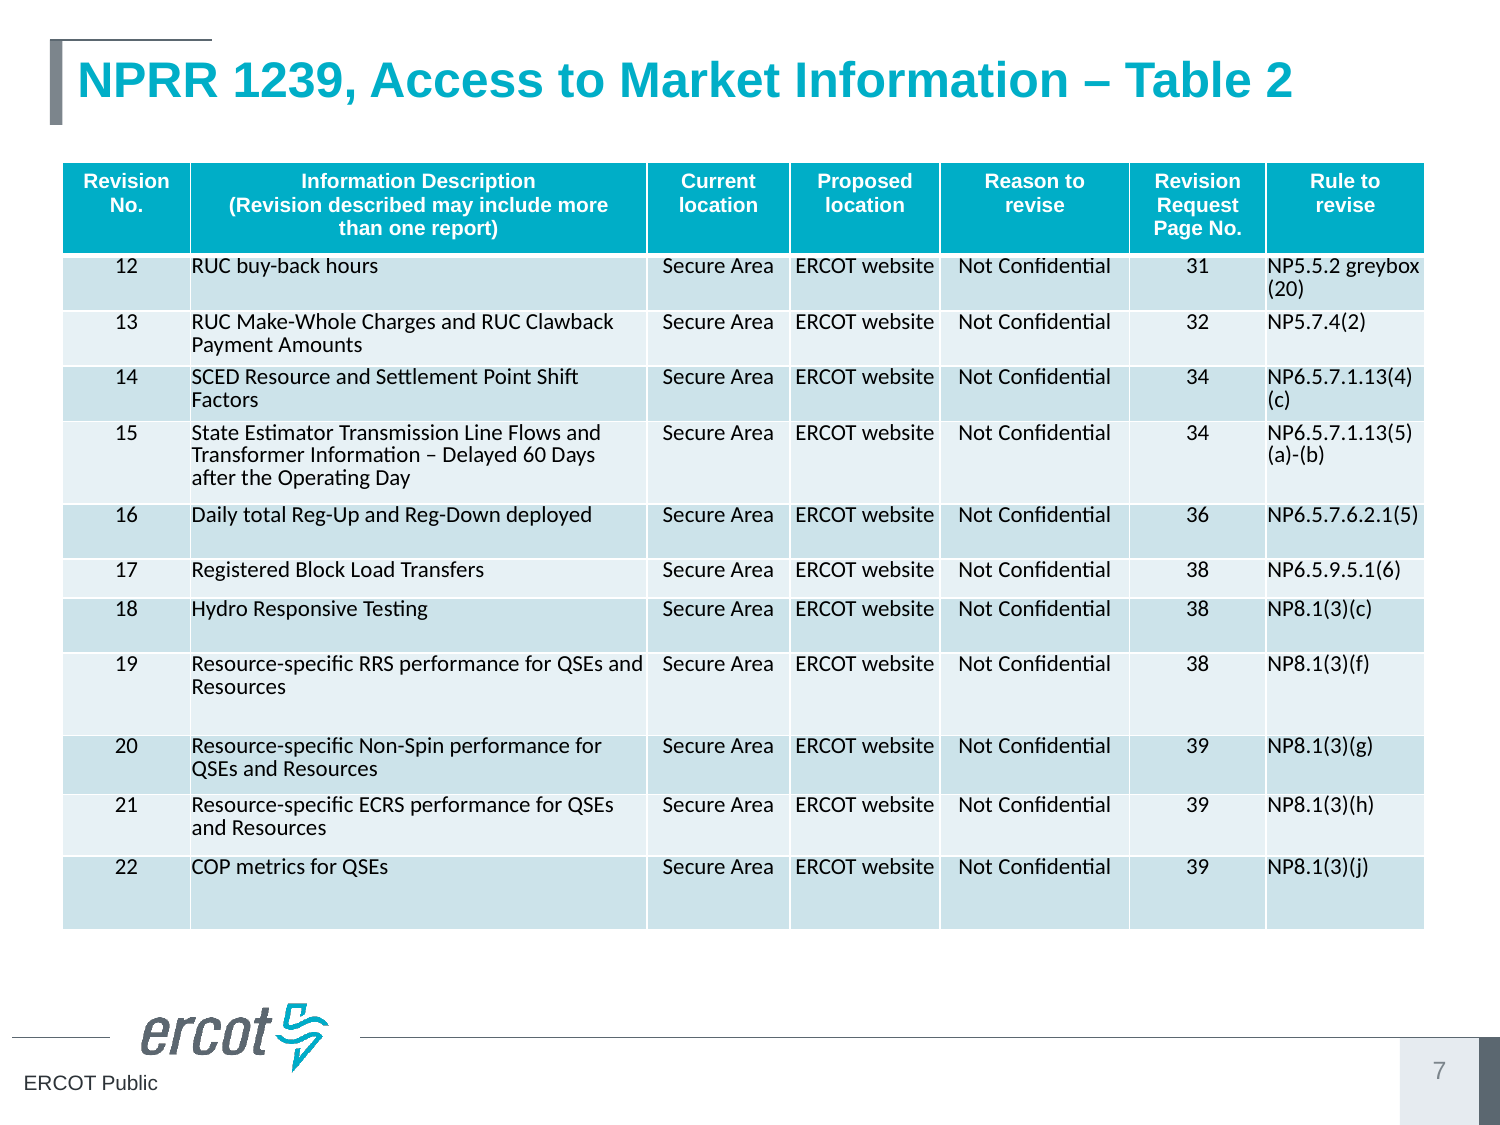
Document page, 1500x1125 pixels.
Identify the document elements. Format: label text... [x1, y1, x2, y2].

table_cell NP6.5.7.1.13(4) (c) [1267, 367, 1424, 421]
table_cell 31 [1130, 258, 1265, 310]
table_header Revision Request Page No. [1130, 163, 1265, 253]
table_cell Not Confidential [941, 367, 1129, 421]
table_cell 22 [63, 857, 190, 929]
table_cell 20 [63, 736, 190, 794]
table_cell Secure Area [648, 258, 789, 310]
table_cell ERCOT website [791, 560, 939, 597]
table_header Rule to revise [1267, 163, 1424, 253]
table_cell NP8.1(3)(f) [1267, 654, 1424, 735]
table_cell NP6.5.7.1.13(5) (a)-(b) [1267, 422, 1424, 503]
table_cell 36 [1130, 505, 1265, 558]
table_cell 13 [63, 312, 190, 365]
table_cell 38 [1130, 560, 1265, 597]
table_cell ERCOT website [791, 795, 939, 855]
table_cell Not Confidential [941, 654, 1129, 735]
table_cell 12 [63, 258, 190, 310]
table_cell 34 [1130, 422, 1265, 503]
table_header Information Description (Revision described may include more than one report) [191, 163, 646, 253]
table_cell 16 [63, 505, 190, 558]
table_cell Secure Area [648, 654, 789, 735]
table_cell Resource-specific RRS performance for QSEs and Resources [191, 654, 646, 735]
table_cell Secure Area [648, 599, 789, 652]
table_cell 15 [63, 422, 190, 503]
table_cell Not Confidential [941, 599, 1129, 652]
table_cell 19 [63, 654, 190, 735]
table_header Current location [648, 163, 789, 253]
table_cell Not Confidential [941, 312, 1129, 365]
table_cell 18 [63, 599, 190, 652]
table_cell 32 [1130, 312, 1265, 365]
table_cell NP6.5.9.5.1(6) [1267, 560, 1424, 597]
table_cell NP8.1(3)(c) [1267, 599, 1424, 652]
table_cell Secure Area [648, 312, 789, 365]
table_cell NP5.7.4(2) [1267, 312, 1424, 365]
table_cell Registered Block Load Transfers [191, 560, 646, 597]
table_cell Not Confidential [941, 857, 1129, 929]
table_header Revision No. [63, 163, 190, 253]
table_cell Secure Area [648, 367, 789, 421]
table_cell NP8.1(3)(j) [1267, 857, 1424, 929]
table_cell COP metrics for QSEs [191, 857, 646, 929]
table_cell Secure Area [648, 422, 789, 503]
table_cell 39 [1130, 857, 1265, 929]
table_cell ERCOT website [791, 599, 939, 652]
table_cell NP5.5.2 greybox (20) [1267, 258, 1424, 310]
table_cell Not Confidential [941, 258, 1129, 310]
table_cell ERCOT website [791, 736, 939, 794]
table_cell Not Confidential [941, 505, 1129, 558]
table_cell Secure Area [648, 736, 789, 794]
table_cell State Estimator Transmission Line Flows and Transformer Information – Delayed 60 Days after the Operating Day [191, 422, 646, 503]
table_cell ERCOT website [791, 857, 939, 929]
table_cell SCED Resource and Settlement Point Shift Factors [191, 367, 646, 421]
table_cell Daily total Reg-Up and Reg-Down deployed [191, 505, 646, 558]
table_cell ERCOT website [791, 258, 939, 310]
table_cell 38 [1130, 599, 1265, 652]
table_cell Resource-specific Non-Spin performance for QSEs and Resources [191, 736, 646, 794]
table_cell Not Confidential [941, 422, 1129, 503]
table_cell Secure Area [648, 795, 789, 855]
table_cell ERCOT website [791, 367, 939, 421]
table_cell 38 [1130, 654, 1265, 735]
picture [137, 999, 332, 1075]
table_cell Secure Area [648, 505, 789, 558]
table_cell Resource-specific ECRS performance for QSEs and Resources [191, 795, 646, 855]
table_cell Not Confidential [941, 560, 1129, 597]
table_cell NP6.5.7.6.2.1(5) [1267, 505, 1424, 558]
table_cell ERCOT website [791, 422, 939, 503]
table_cell 39 [1130, 736, 1265, 794]
table_cell NP8.1(3)(g) [1267, 736, 1424, 794]
table_header Reason to revise [941, 163, 1129, 253]
table_cell ERCOT website [791, 654, 939, 735]
table_cell NP8.1(3)(h) [1267, 795, 1424, 855]
table_cell 39 [1130, 795, 1265, 855]
table_cell 14 [63, 367, 190, 421]
table_cell Not Confidential [941, 736, 1129, 794]
title NPRR 1239, Access to Market Information – Table 2 [62, 39, 1450, 125]
table_header Proposed location [791, 163, 939, 253]
table_cell Secure Area [648, 560, 789, 597]
table_cell ERCOT website [791, 312, 939, 365]
slide_number 7 [1400, 1051, 1480, 1088]
table_cell ERCOT website [791, 505, 939, 558]
table_cell RUC Make-Whole Charges and RUC Clawback Payment Amounts [191, 312, 646, 365]
table_cell Not Confidential [941, 795, 1129, 855]
table_cell 34 [1130, 367, 1265, 421]
table_cell Hydro Responsive Testing [191, 599, 646, 652]
table_cell Secure Area [648, 857, 789, 929]
table_cell RUC buy-back hours [191, 258, 646, 310]
table_cell 17 [63, 560, 190, 597]
table_cell 21 [63, 795, 190, 855]
